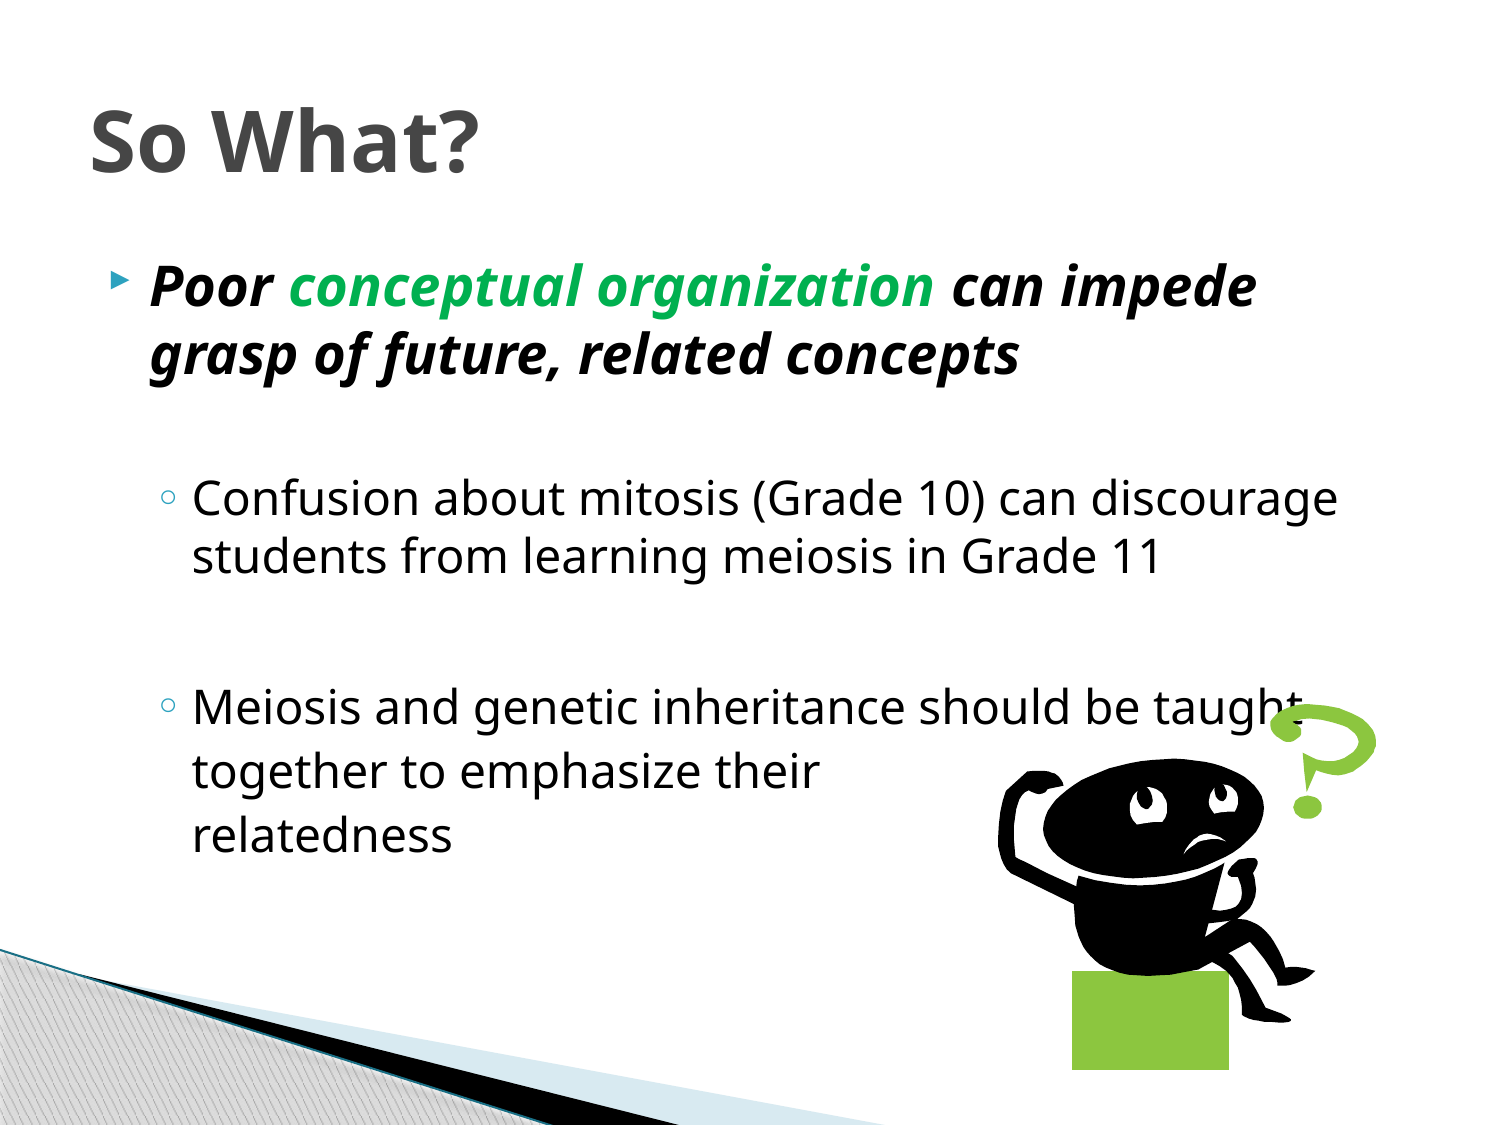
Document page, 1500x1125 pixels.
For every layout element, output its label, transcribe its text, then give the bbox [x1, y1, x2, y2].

picture [997, 703, 1377, 1071]
list Poor conceptual organization can impede grasp of future, related concepts Confusion about mitosis (Grade 10) can discourage students from learning meiosis in Grade 11 Meiosis and genetic inheritance should be taught together to emphasize their relatedness [75, 243, 1425, 986]
title So What? [75, 45, 1425, 233]
